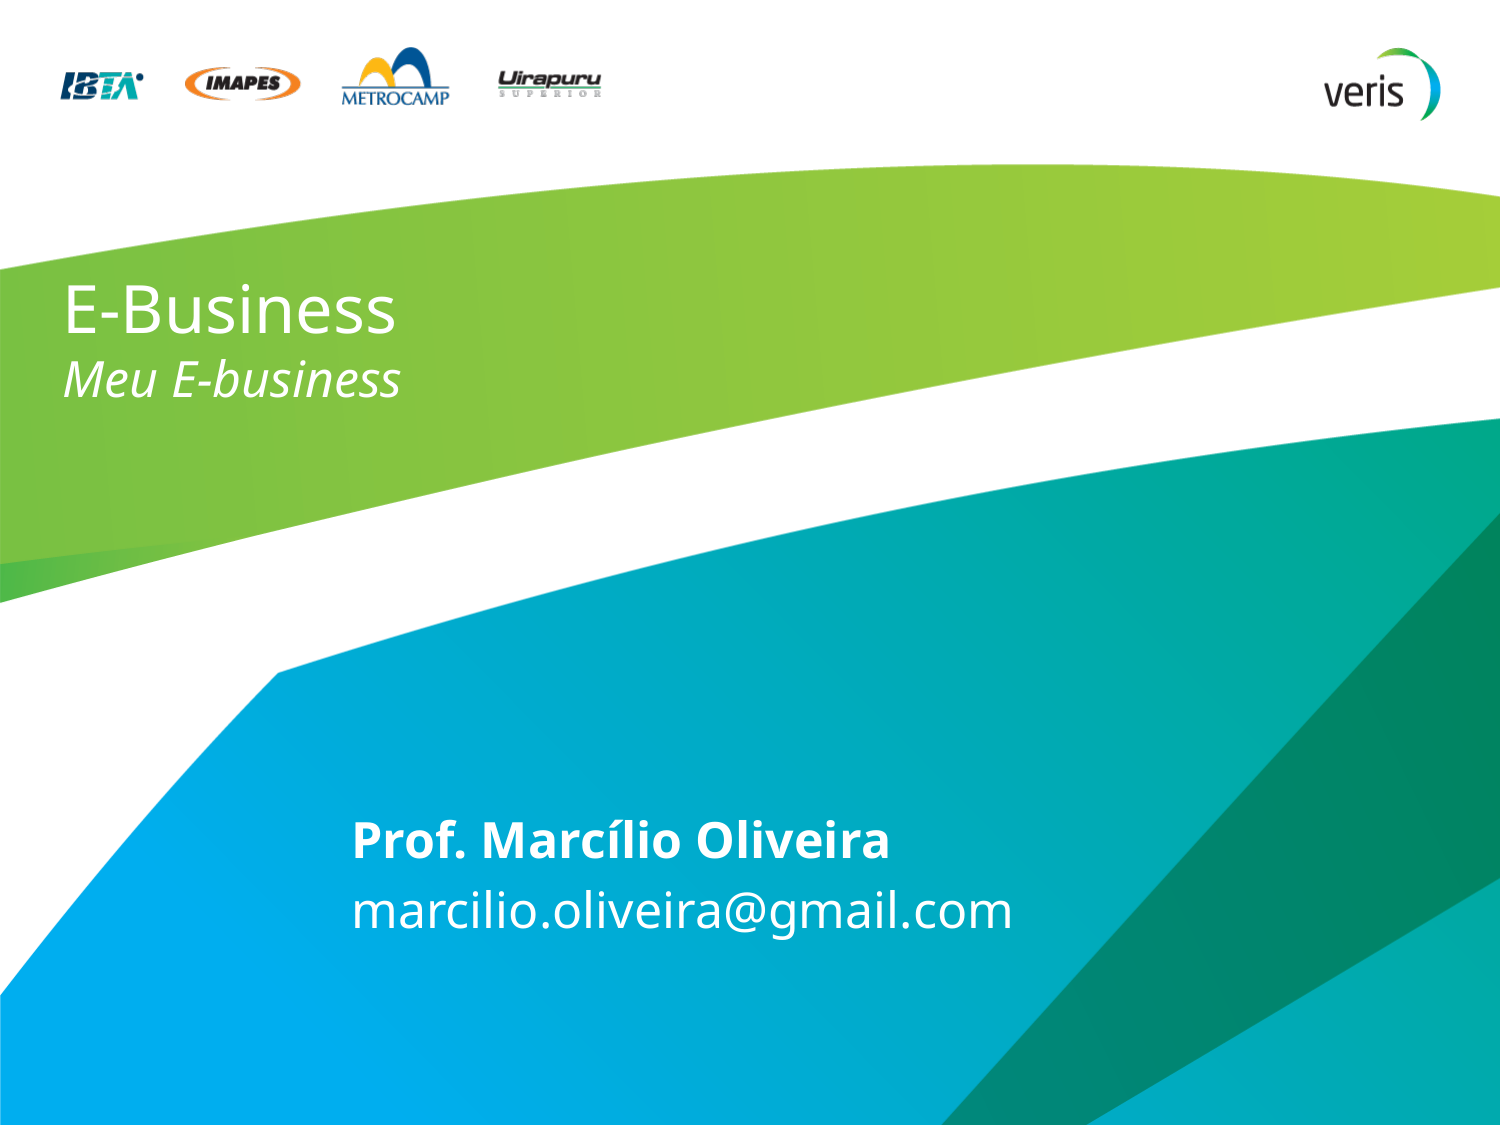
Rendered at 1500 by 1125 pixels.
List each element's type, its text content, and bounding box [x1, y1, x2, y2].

subtitle Prof. Marcílio Oliveira marcilio.oliveira@gmail.com [351, 808, 1137, 938]
title E-Business Meu E-business [62, 266, 1438, 351]
picture [0, 0, 1500, 1125]
